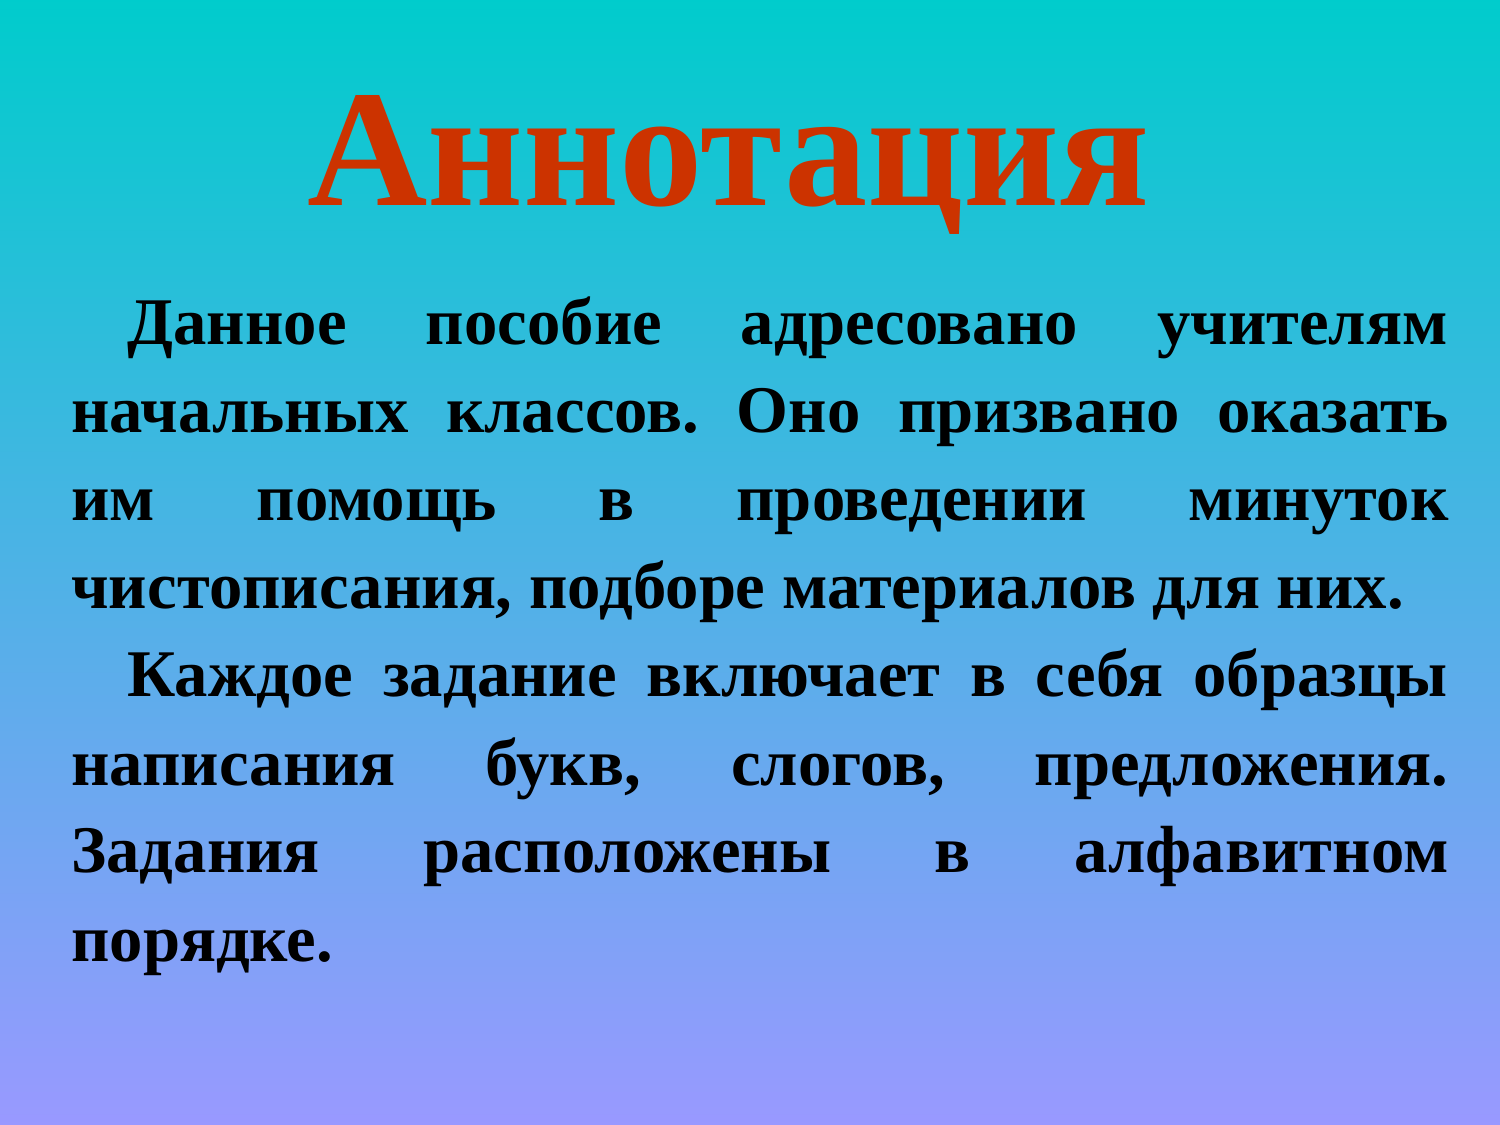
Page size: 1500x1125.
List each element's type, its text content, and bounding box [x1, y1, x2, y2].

list Данное пособие адресовано учителям начальных классов. Оно призвано оказать им помощь в проведении минуток чистописания, подборе материалов для них. Каждое задание включает в себя образцы написания букв, слогов, предложения. Задания расположены в алфавитном порядке. [0, 262, 1465, 1005]
title Аннотация [75, 45, 1425, 233]
